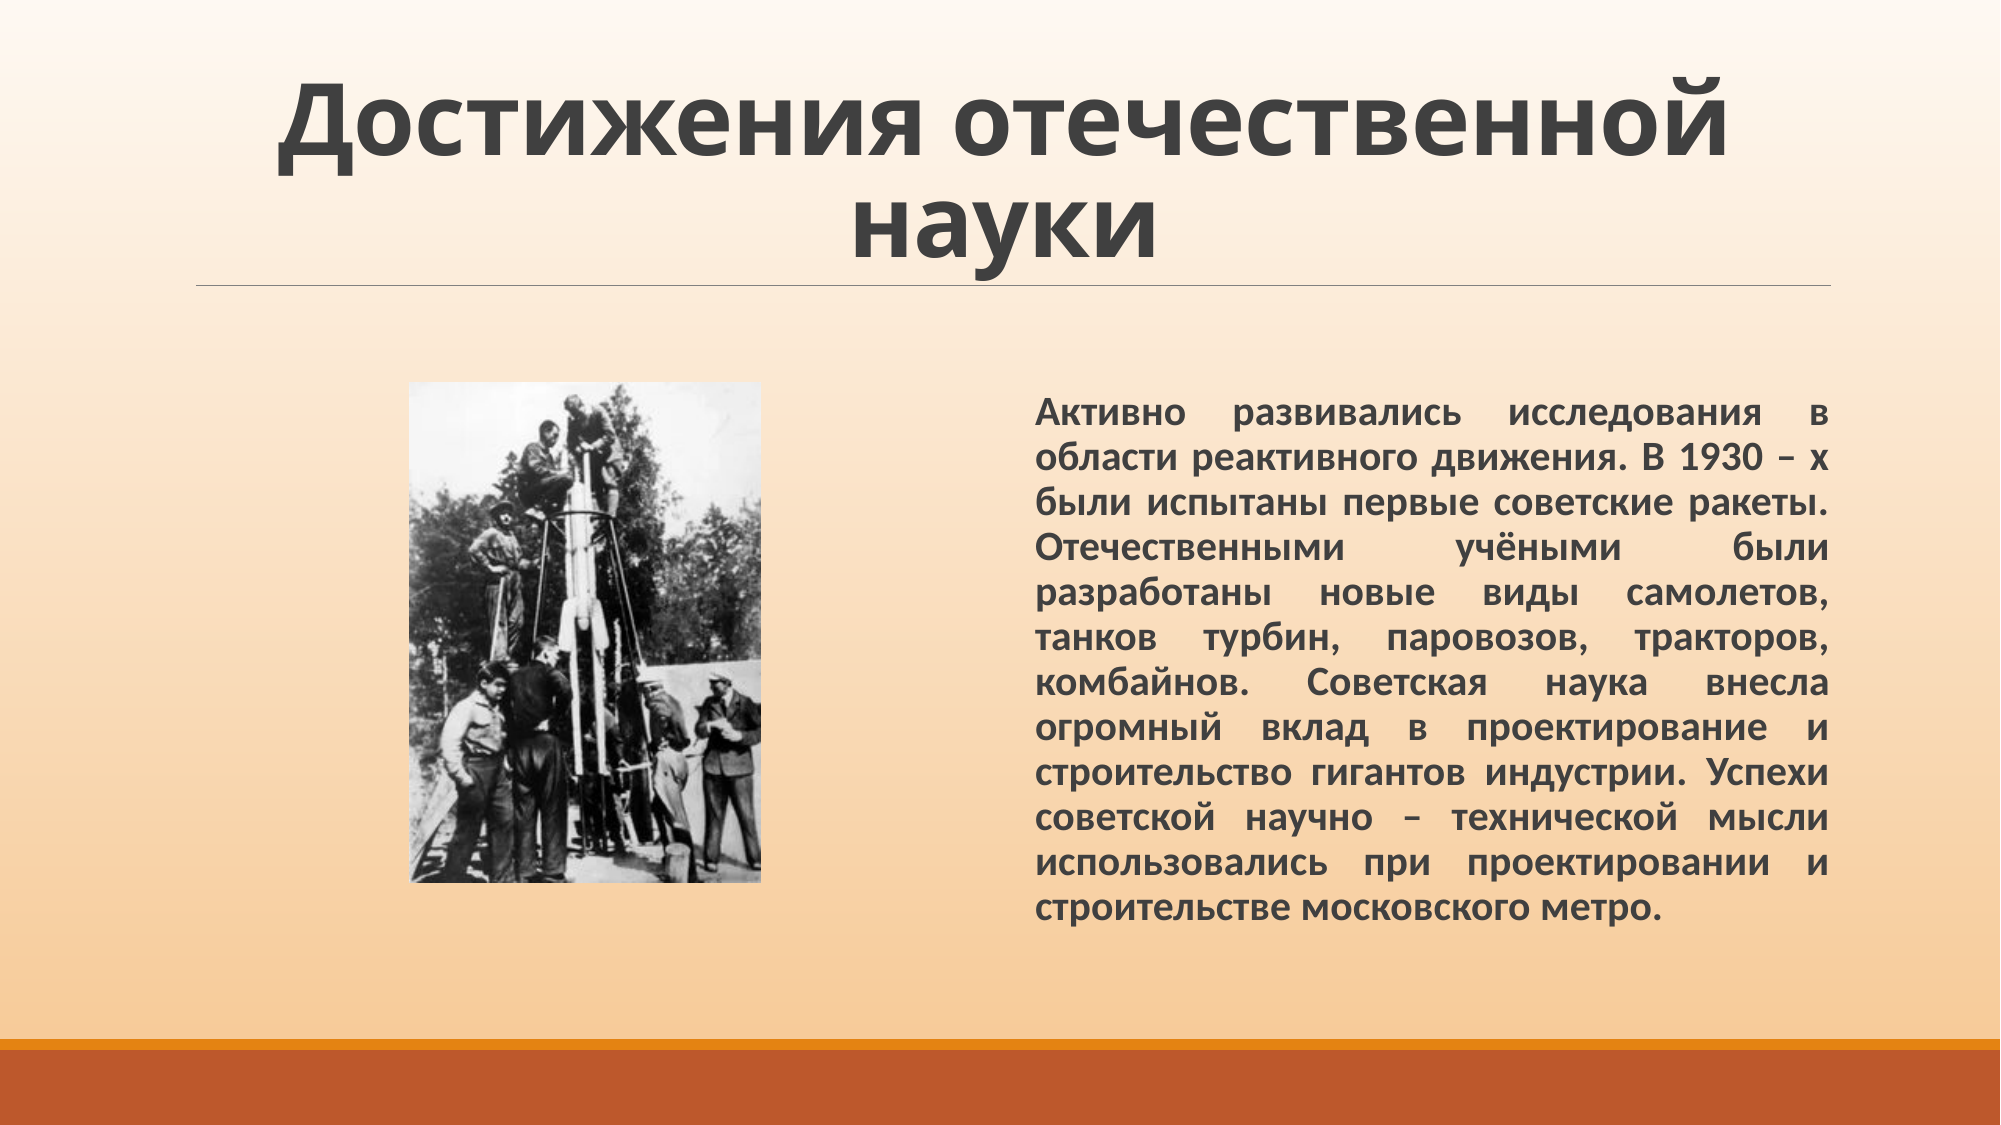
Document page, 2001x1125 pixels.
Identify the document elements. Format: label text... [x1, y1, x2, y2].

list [408, 382, 762, 884]
list Активно развивались исследования в области реактивного движения. В 1930 – х были испытаны первые советские ракеты. Отечественными учёными были разработаны новые виды самолетов, танков турбин, паровозов, тракторов, комбайнов. Советская наука внесла огромный вклад в проектирование и строительство гигантов индустрии. Успехи советской научно – технической мысли использовались при проектировании и строительстве московского метро. [1020, 302, 1830, 963]
title Достижения отечественной науки [180, 47, 1830, 285]
